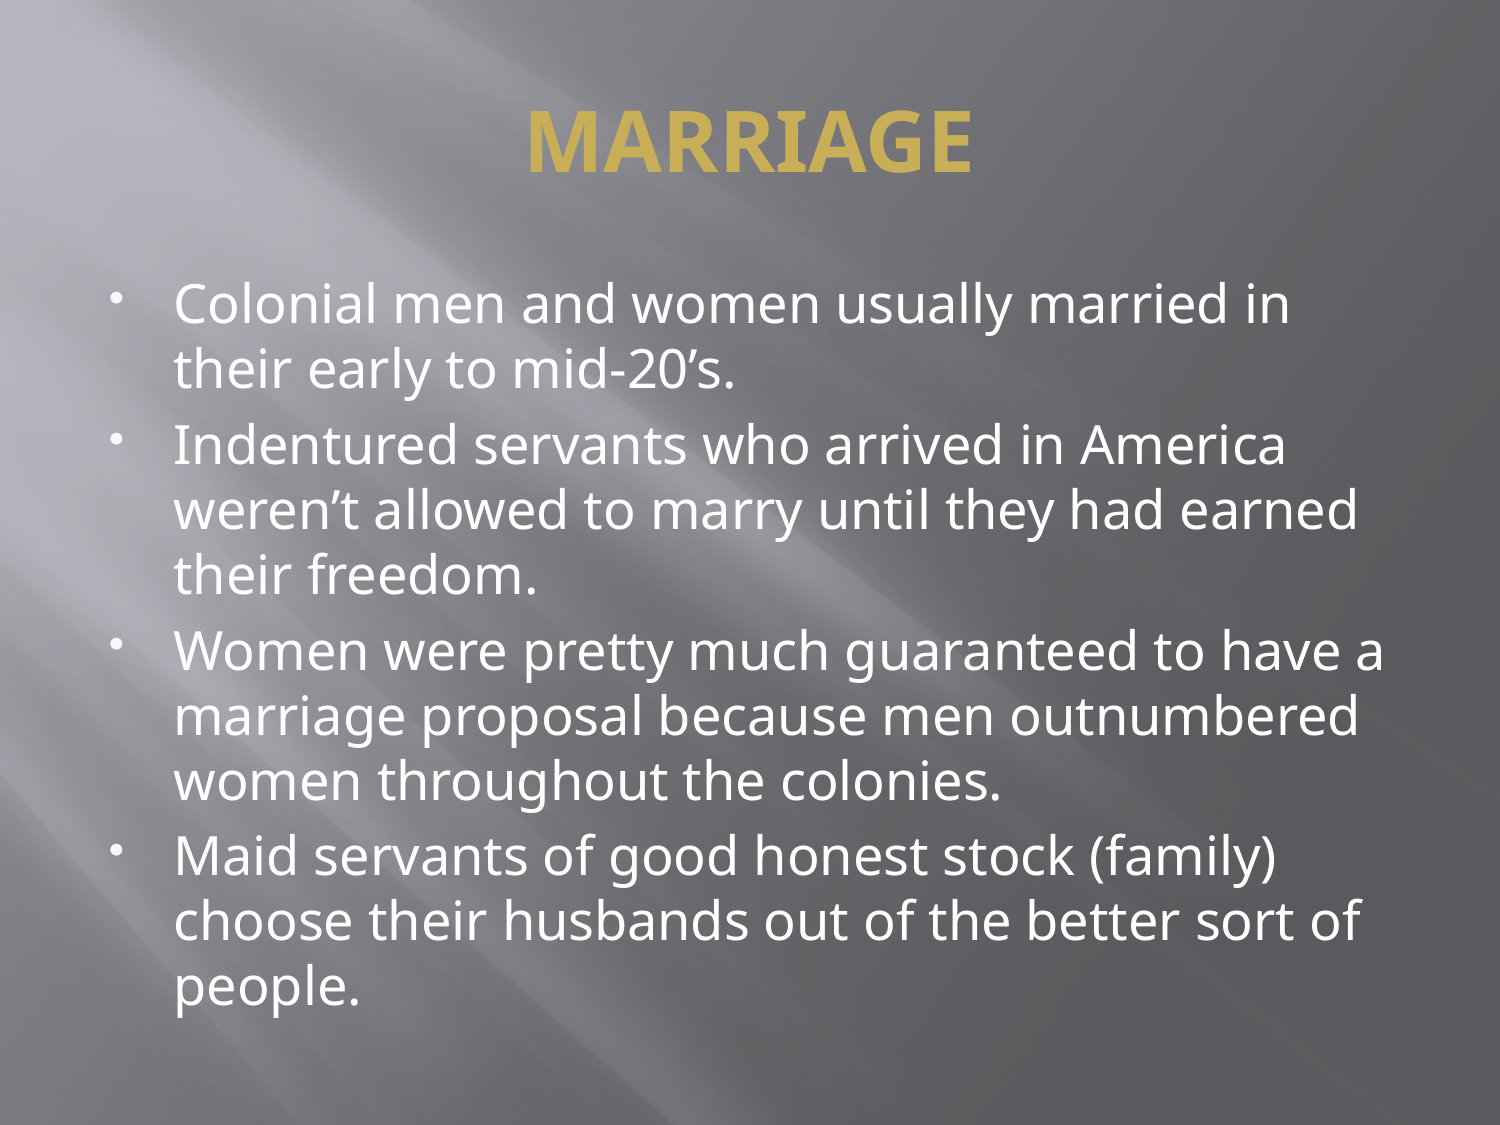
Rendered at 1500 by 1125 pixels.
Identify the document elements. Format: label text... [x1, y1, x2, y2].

title Marriage [75, 45, 1425, 233]
list Colonial men and women usually married in their early to mid-20’s. Indentured servants who arrived in America weren’t allowed to marry until they had earned their freedom. Women were pretty much guaranteed to have a marriage proposal because men outnumbered women throughout the colonies. Maid servants of good honest stock (family) choose their husbands out of the better sort of people. [75, 262, 1425, 1035]
